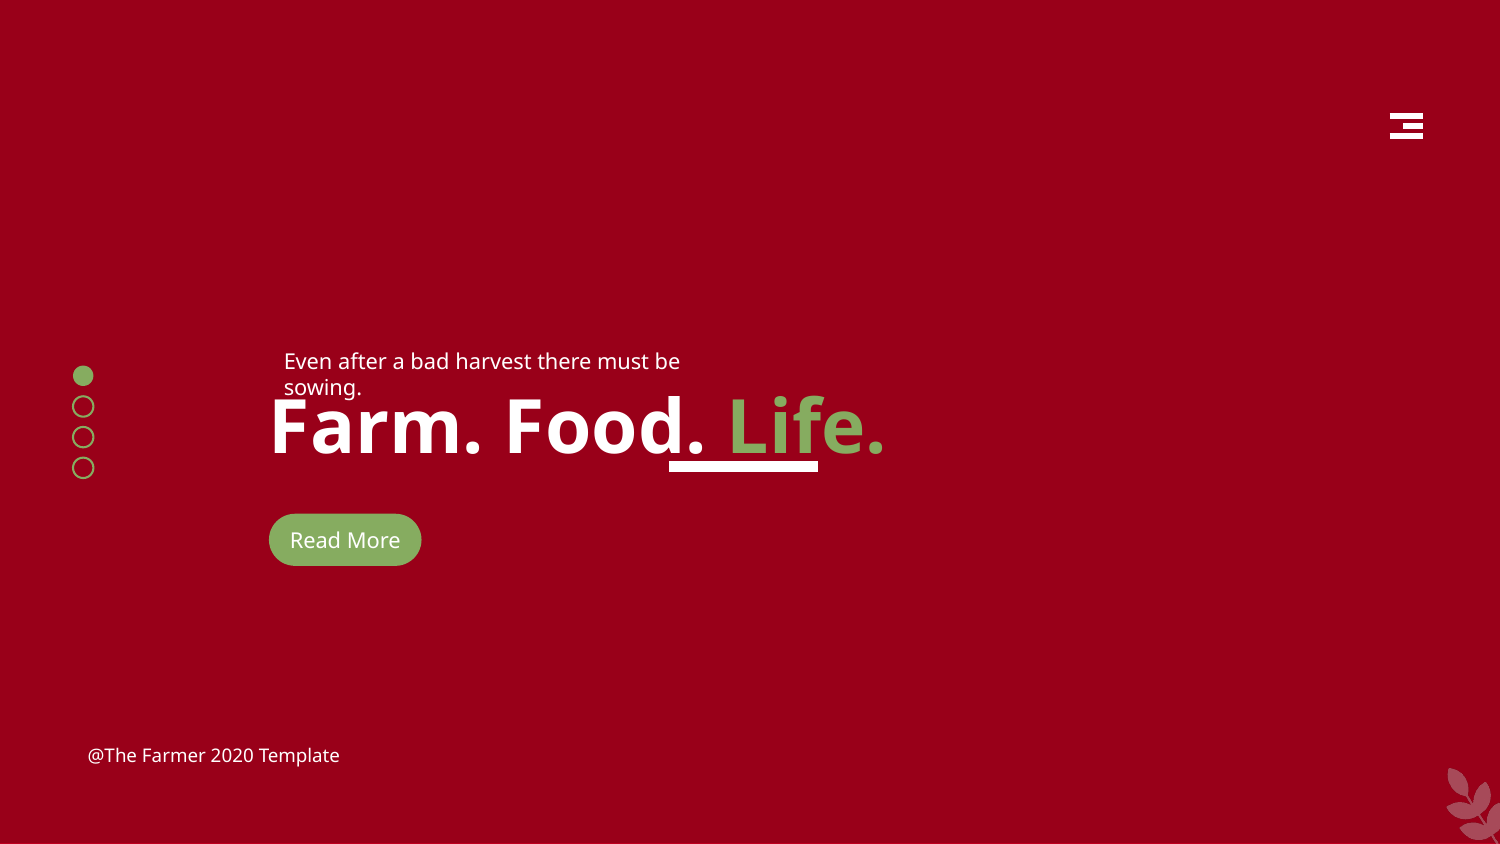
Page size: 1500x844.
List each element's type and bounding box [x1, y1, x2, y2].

text_box [72, 365, 94, 479]
text_box [268, 513, 422, 566]
text_box [268, 379, 1072, 467]
text_box [1389, 116, 1423, 136]
picture [0, 0, 1500, 844]
